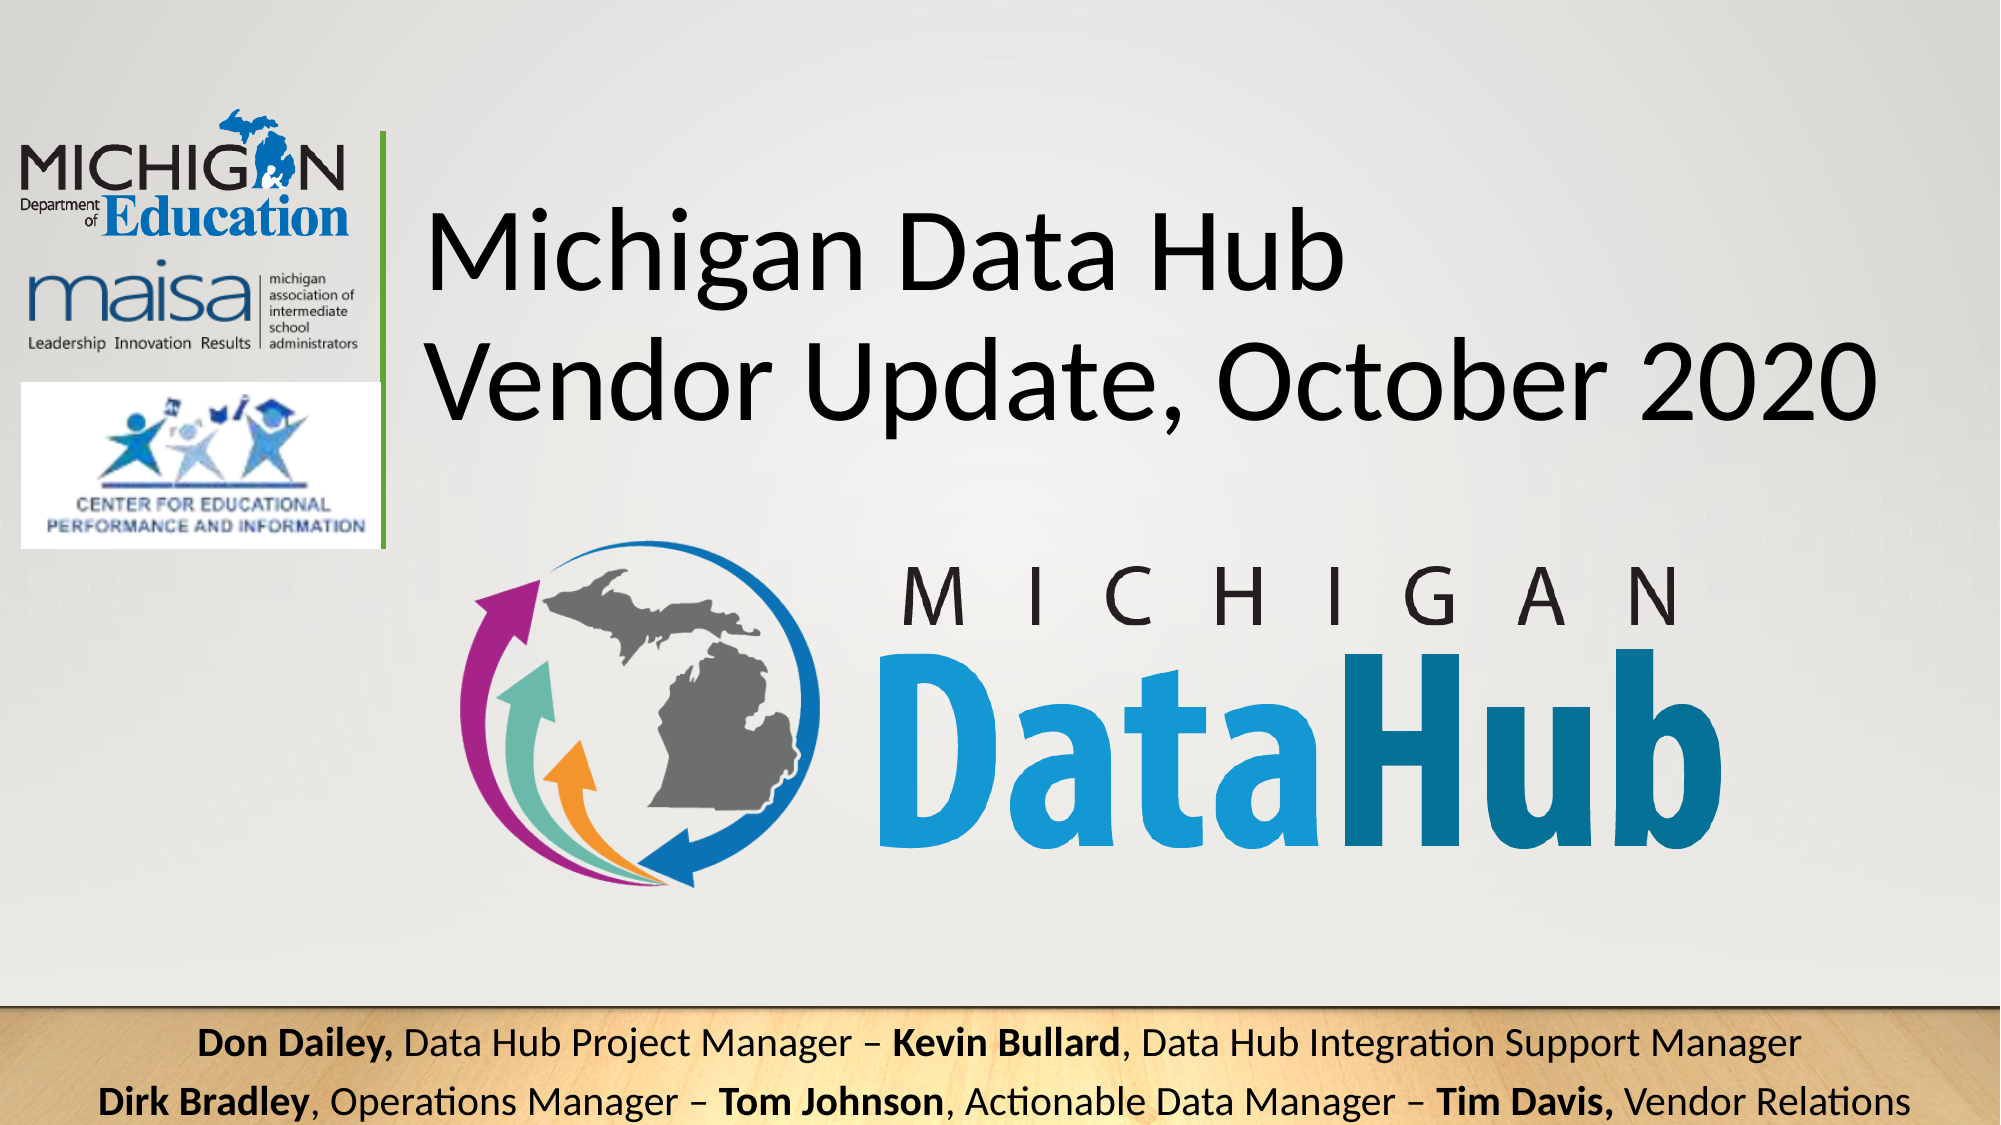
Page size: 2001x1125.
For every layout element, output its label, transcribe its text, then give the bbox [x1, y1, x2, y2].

picture [21, 109, 381, 549]
title Michigan Data Hub Vendor Update, October 2020 [408, 172, 1978, 590]
picture [459, 495, 1738, 933]
text_box Don Dailey, Data Hub Project Manager – Kevin Bullard, Data Hub Integration Support Manager Dirk Bradley, Operations Manager – Tom Johnson, Actionable Data Manager – Tim Davis, Vendor Relations [0, 1007, 2000, 1125]
